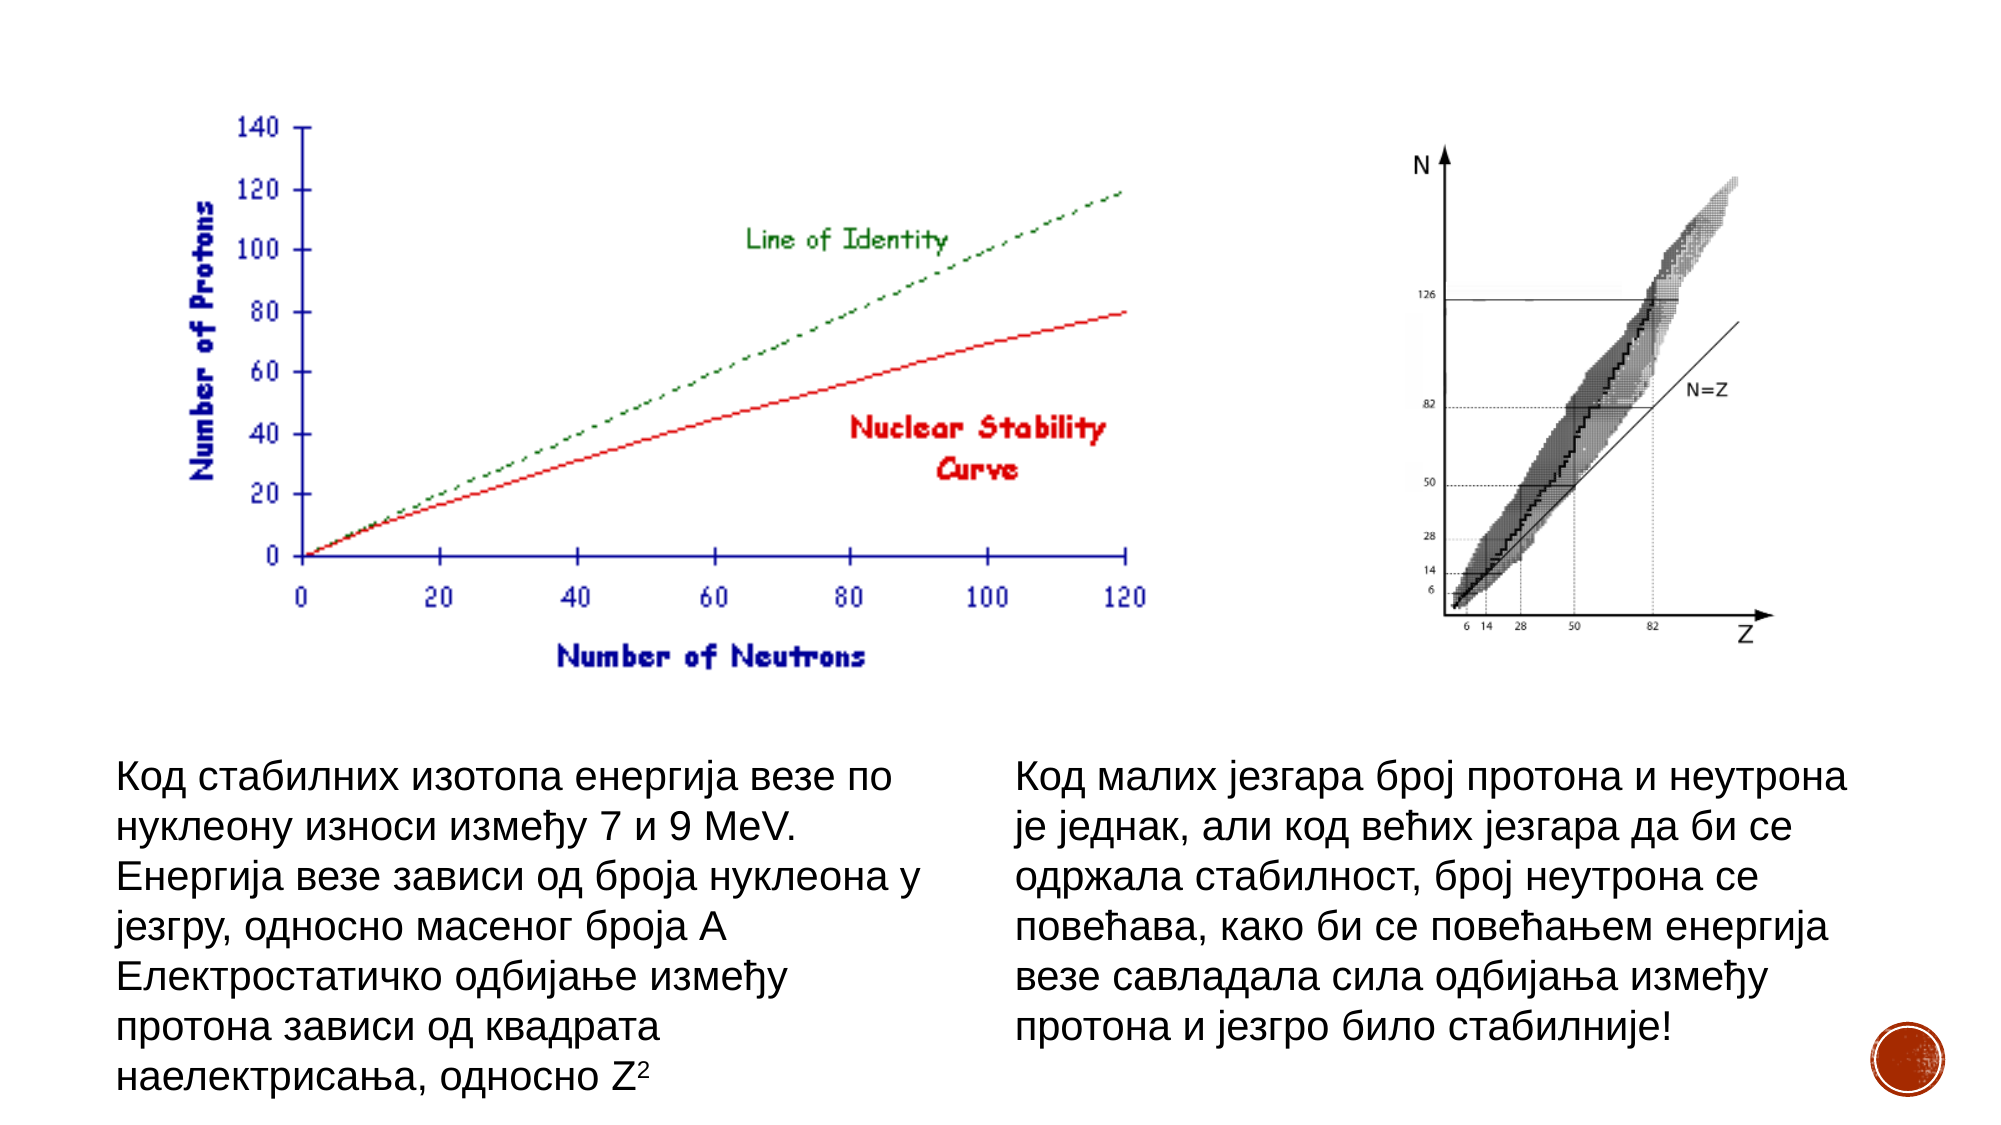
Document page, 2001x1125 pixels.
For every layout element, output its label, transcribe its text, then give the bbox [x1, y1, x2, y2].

text_box Код стабилних изотопа енергија везе по нуклеону износи између 7 и 9 MeV. Енергија везе зависи од броја нуклеона у језгру, односно масеног броја А Електростатичко одбијање између протона зависи од квадрата наелектрисања, односно Z2 [100, 741, 955, 1107]
picture [141, 70, 1182, 717]
text_box Код малих језгара број протона и неутрона је једнак, али код већих језгара да би се одржала стабилност, број неутрона се повећава, како би се повећањем енергија везе савладала сила одбијања између протона и језгро било стабилније! [999, 741, 1877, 1057]
picture [1405, 137, 1794, 650]
